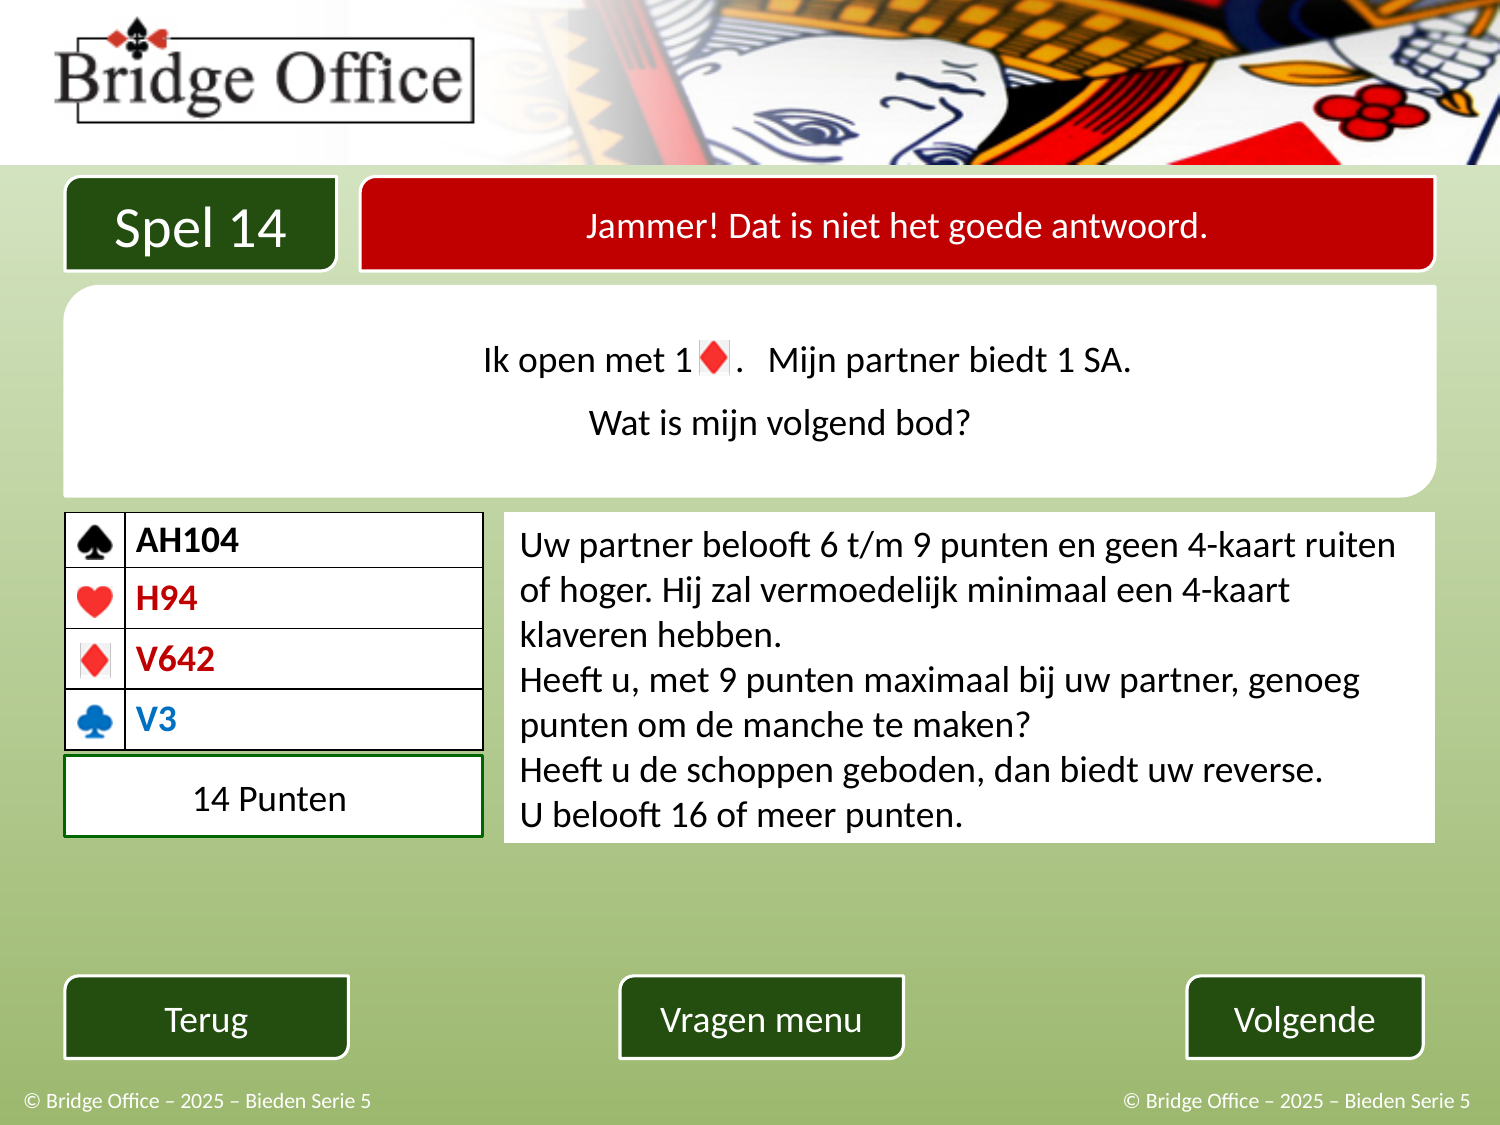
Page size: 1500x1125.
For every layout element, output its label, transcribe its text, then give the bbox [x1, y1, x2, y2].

table_cell V642 [126, 629, 482, 688]
text_box 14 Punten [63, 754, 484, 838]
table_cell H94 [126, 568, 482, 628]
table_cell [66, 690, 124, 749]
text_box Jammer! Dat is niet het goede antwoord. [358, 179, 1437, 273]
picture [0, 0, 1500, 166]
text_box Uw partner belooft 6 t/m 9 punten en geen 4-kaart ruiten of hoger. Hij zal vermoedelijk minimaal een 4-kaart klaveren hebben. Heeft u, met 9 punten maximaal bij uw partner, genoeg punten om de manche te maken? Heeft u de schoppen geboden, dan biedt uw reverse. U belooft 16 of meer punten. [504, 512, 1435, 843]
picture [77, 703, 114, 740]
text_box Wat is mijn volgend bod? [573, 390, 995, 451]
picture [77, 585, 114, 618]
text_box © Bridge Office – 2025 – Bieden Serie 5 [1107, 1079, 1500, 1121]
text_box © Bridge Office – 2025 – Bieden Serie 5 [8, 1079, 393, 1121]
table_cell [66, 629, 124, 688]
table_cell V3 [126, 690, 482, 749]
table_header [66, 513, 124, 567]
text_box Ik open met 1 . [468, 327, 845, 388]
table_header AH104 [126, 513, 482, 567]
text_box Mijn partner biedt 1 SA. [752, 327, 1151, 387]
picture [77, 643, 114, 679]
picture [77, 524, 114, 561]
text_box Terug [63, 974, 350, 1061]
text_box Spel 14 [63, 179, 339, 273]
picture [696, 340, 733, 376]
text_box [63, 284, 1437, 498]
text_box Vragen menu [618, 974, 906, 1061]
text_box Volgende [1185, 974, 1425, 1061]
table_cell [66, 568, 124, 628]
